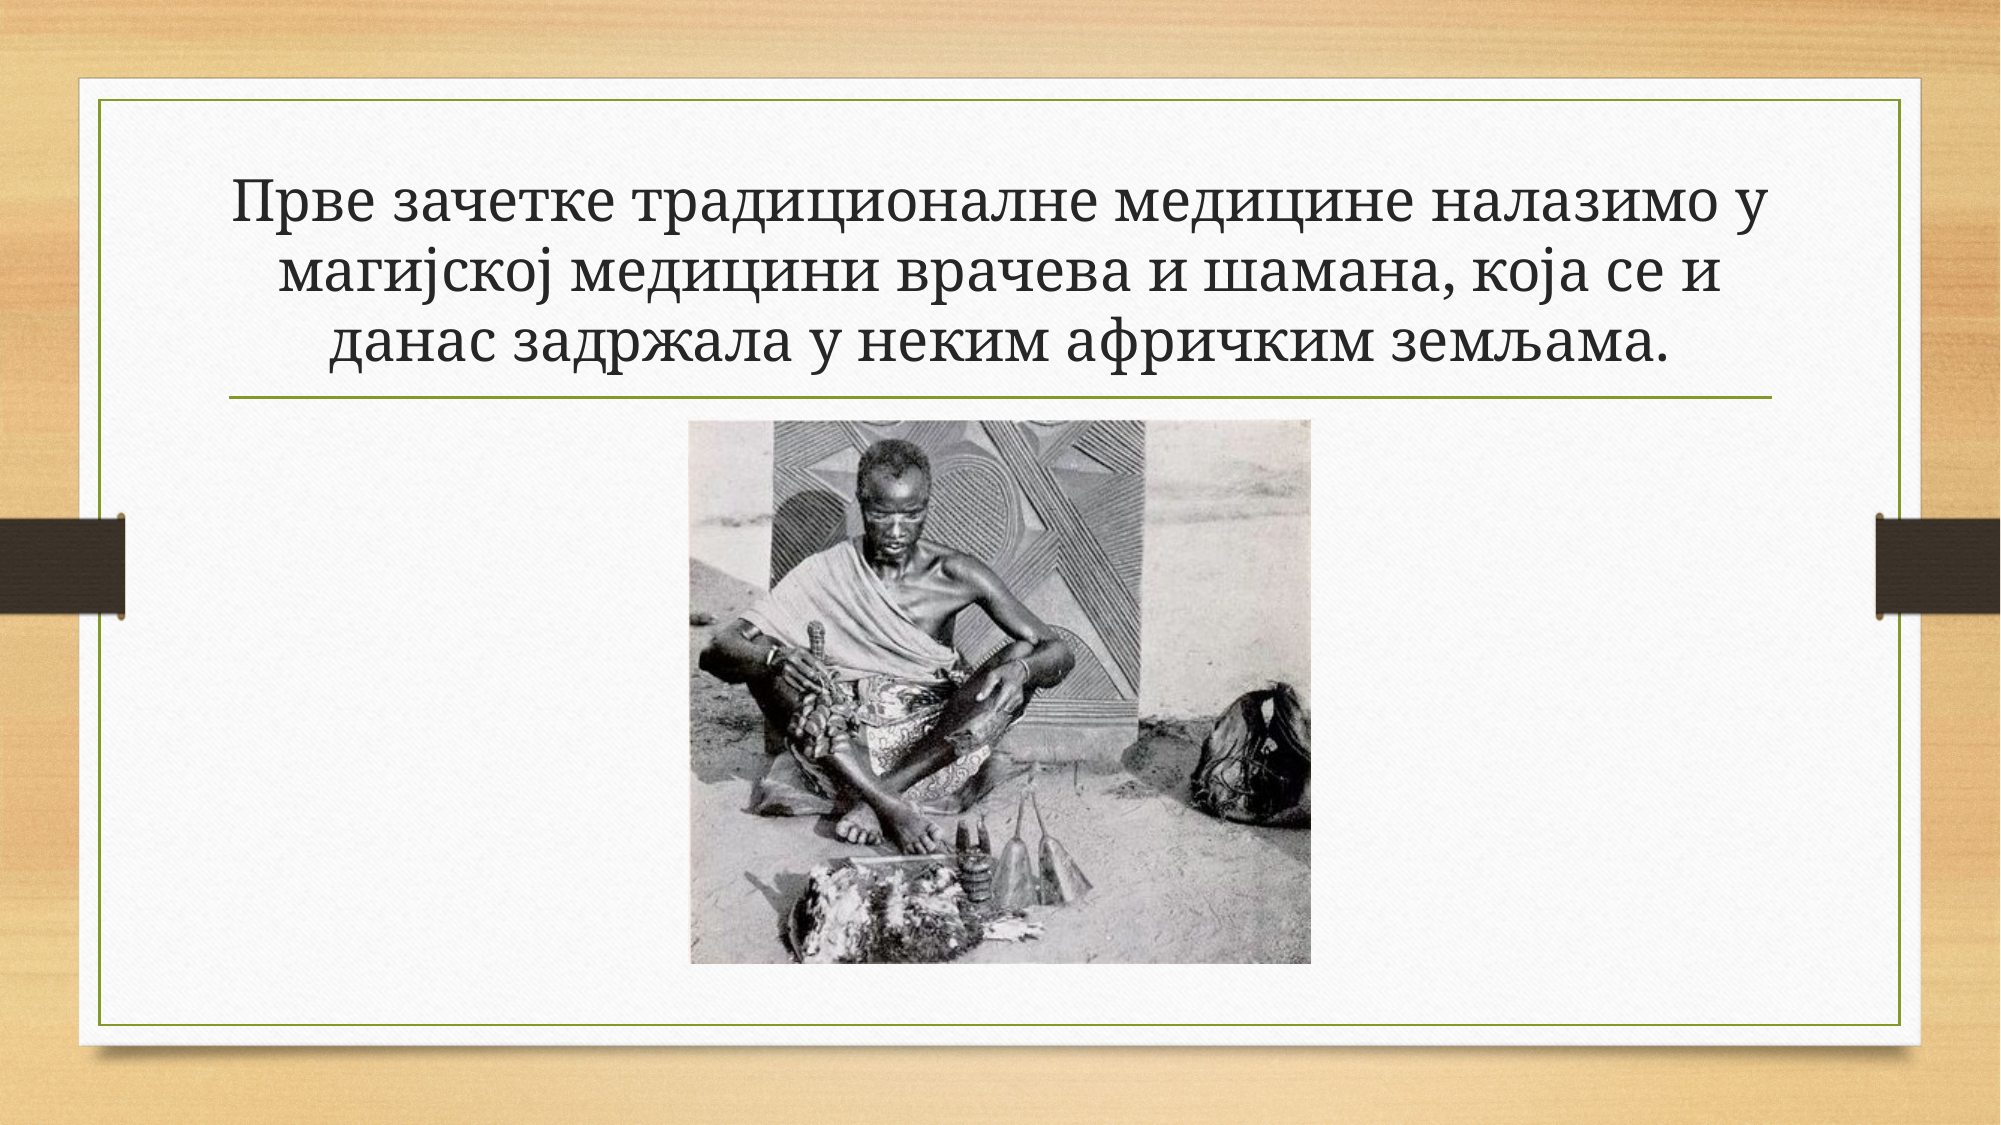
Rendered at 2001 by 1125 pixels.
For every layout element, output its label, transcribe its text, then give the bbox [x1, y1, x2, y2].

title Прве зачетке традиционалне медицине налазимо у магијској медицини врачева и шамана, која се и данас задржала у неким афричким земљама. [212, 161, 1788, 375]
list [688, 419, 1312, 964]
picture [0, 0, 2001, 1125]
